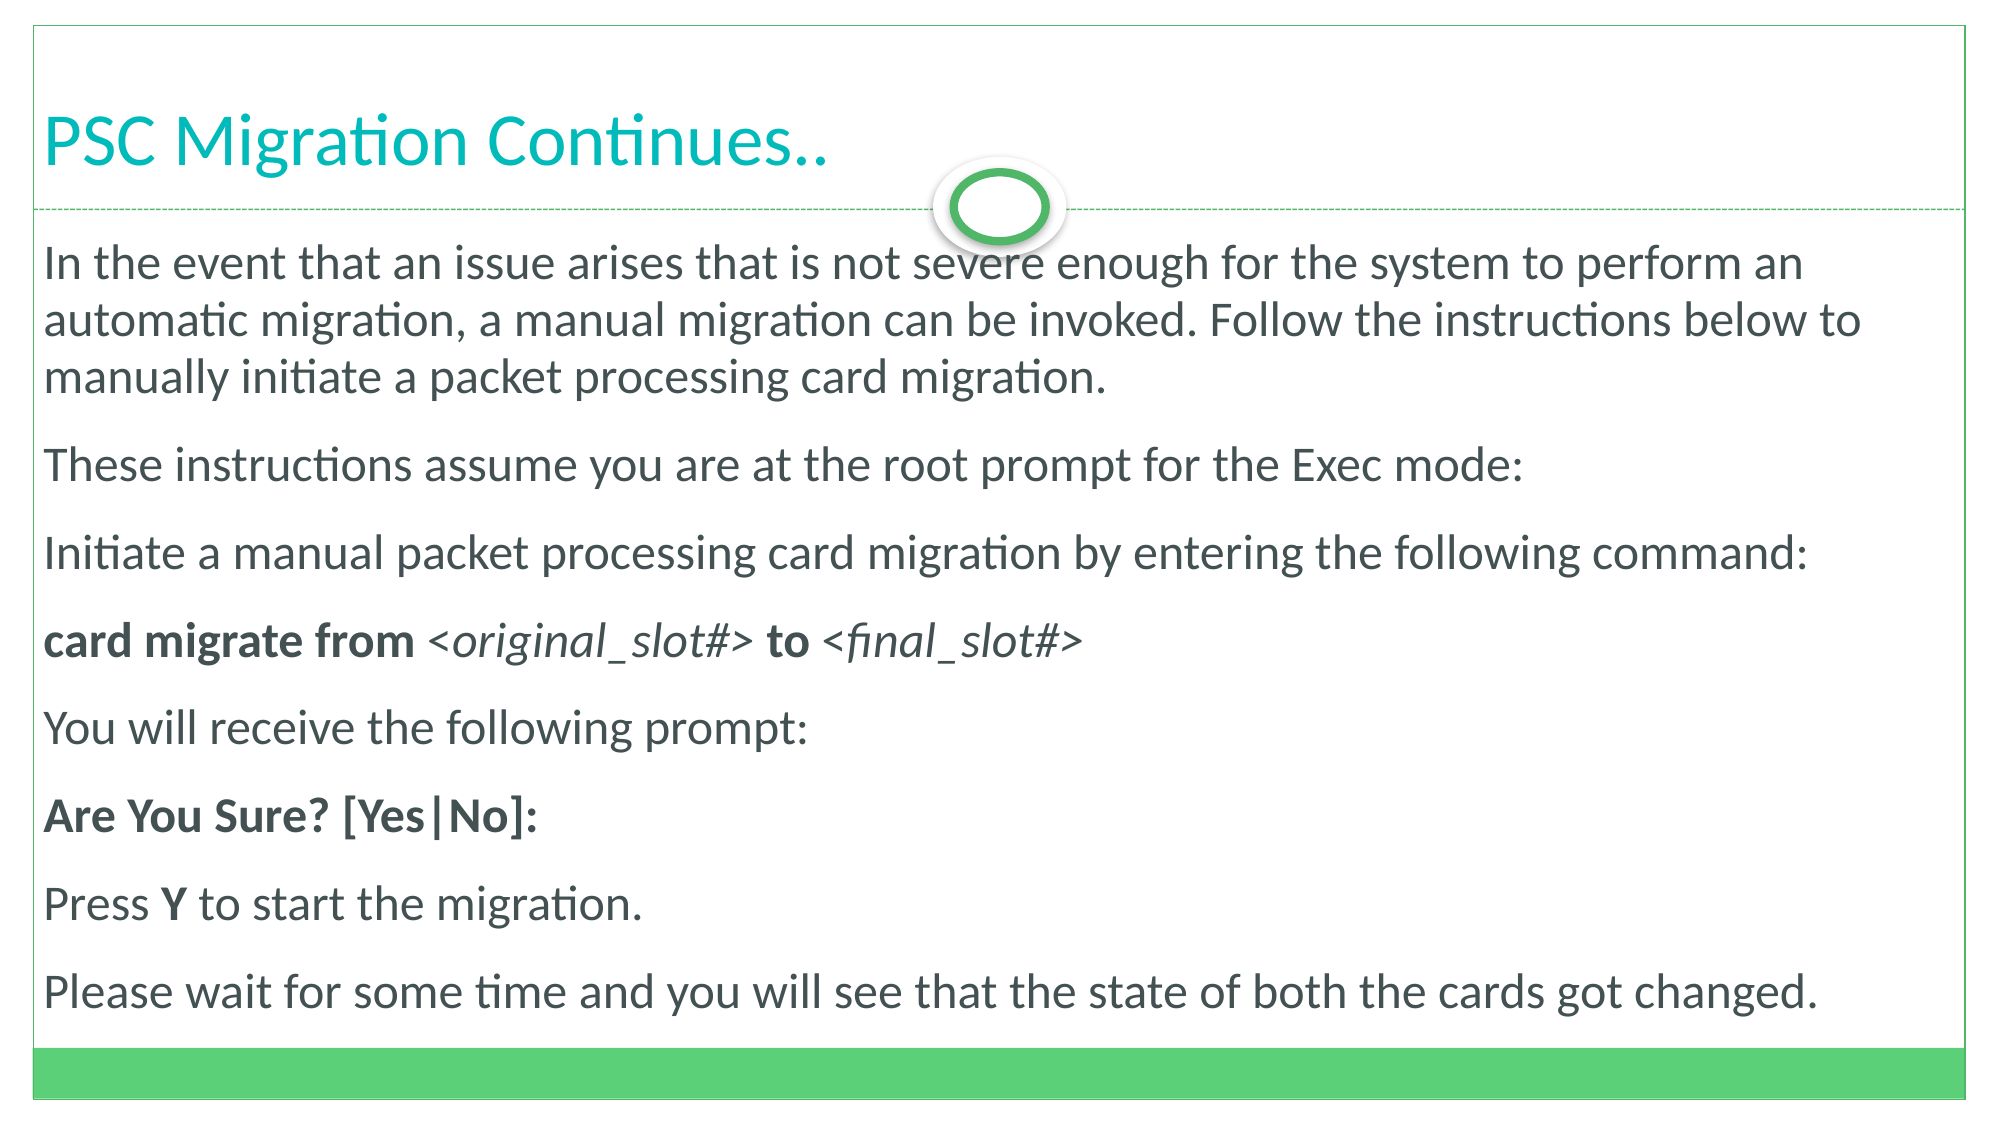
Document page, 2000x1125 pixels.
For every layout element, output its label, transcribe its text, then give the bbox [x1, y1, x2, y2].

list In the event that an issue arises that is not severe enough for the system to perform an automatic migration, a manual migration can be invoked. Follow the instructions below to manually initiate a packet processing card migration. These instructions assume you are at the root prompt for the Exec mode: Initiate a manual packet processing card migration by entering the following command: card migrate from <original_slot#> to <final_slot#> You will receive the following prompt: Are You Sure? [Yes|No]: Press Y to start the migration. Please wait for some time and you will see that the state of both the cards got changed. [28, 226, 1903, 1125]
title PSC Migration Continues.. [28, 50, 1905, 188]
